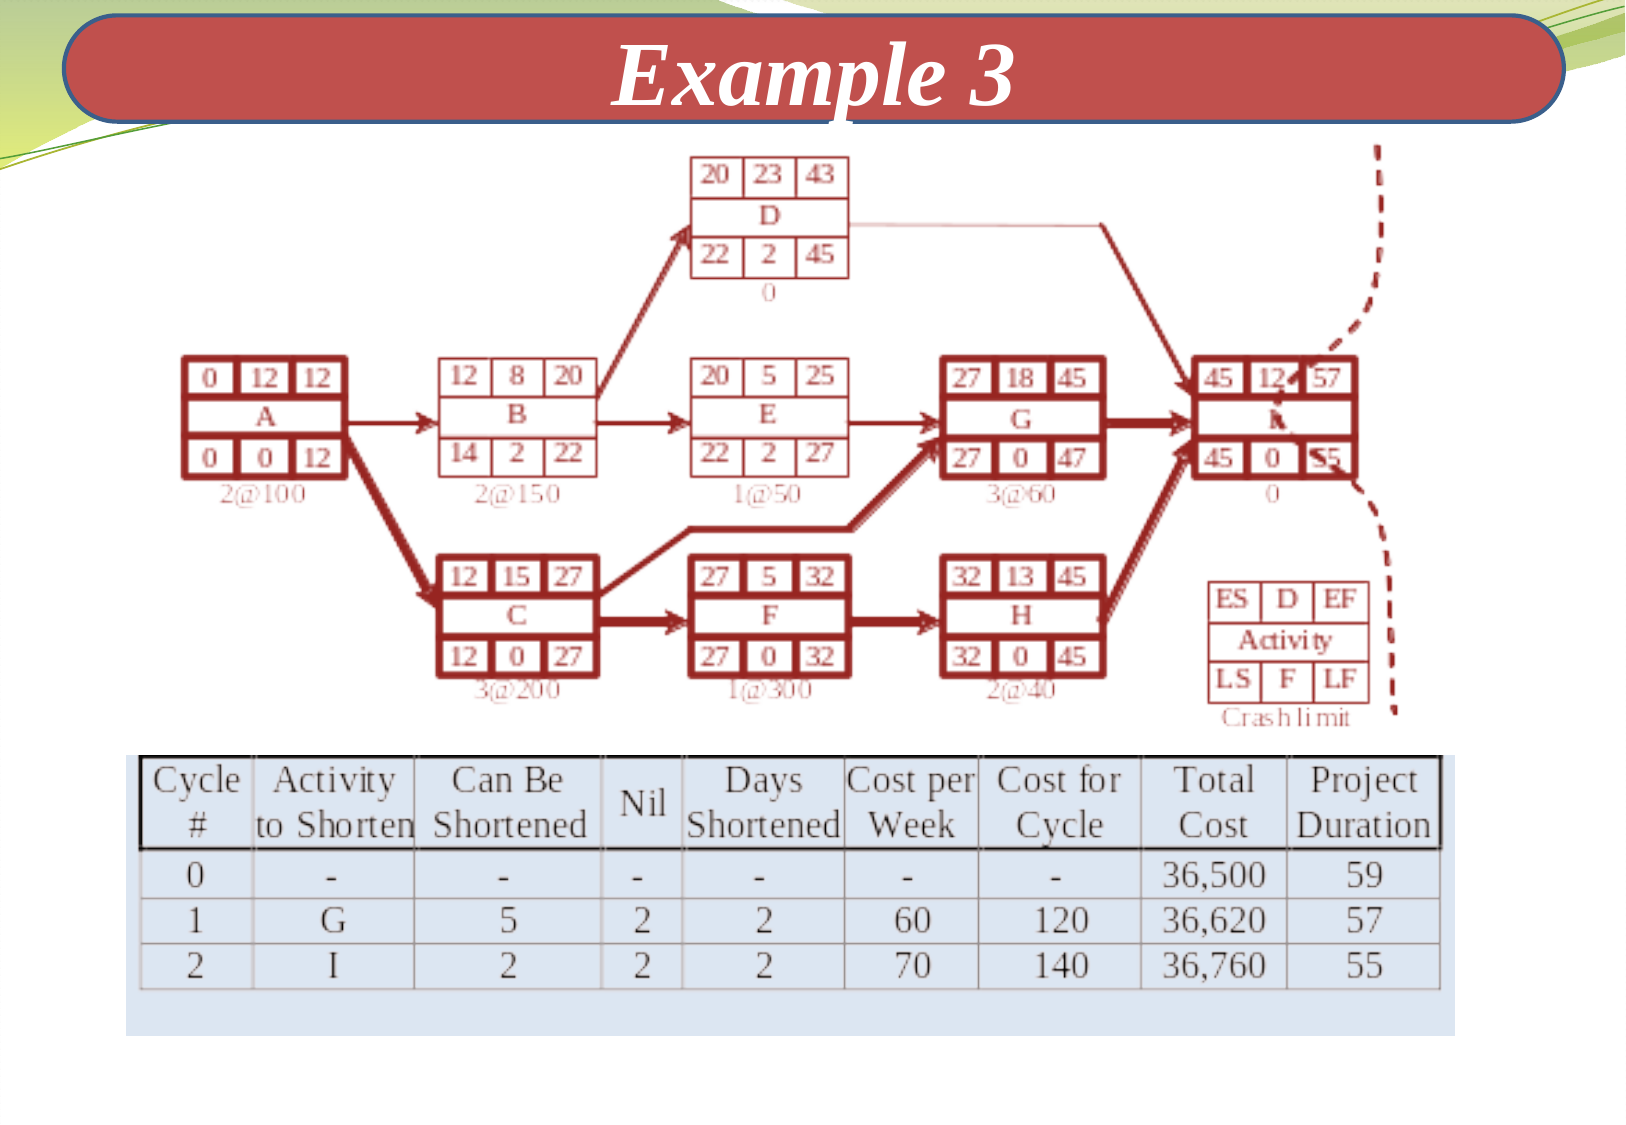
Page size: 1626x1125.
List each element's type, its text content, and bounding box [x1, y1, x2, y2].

picture [125, 755, 1455, 1036]
picture [159, 135, 1421, 744]
text_box Example 3 [63, 15, 1564, 122]
